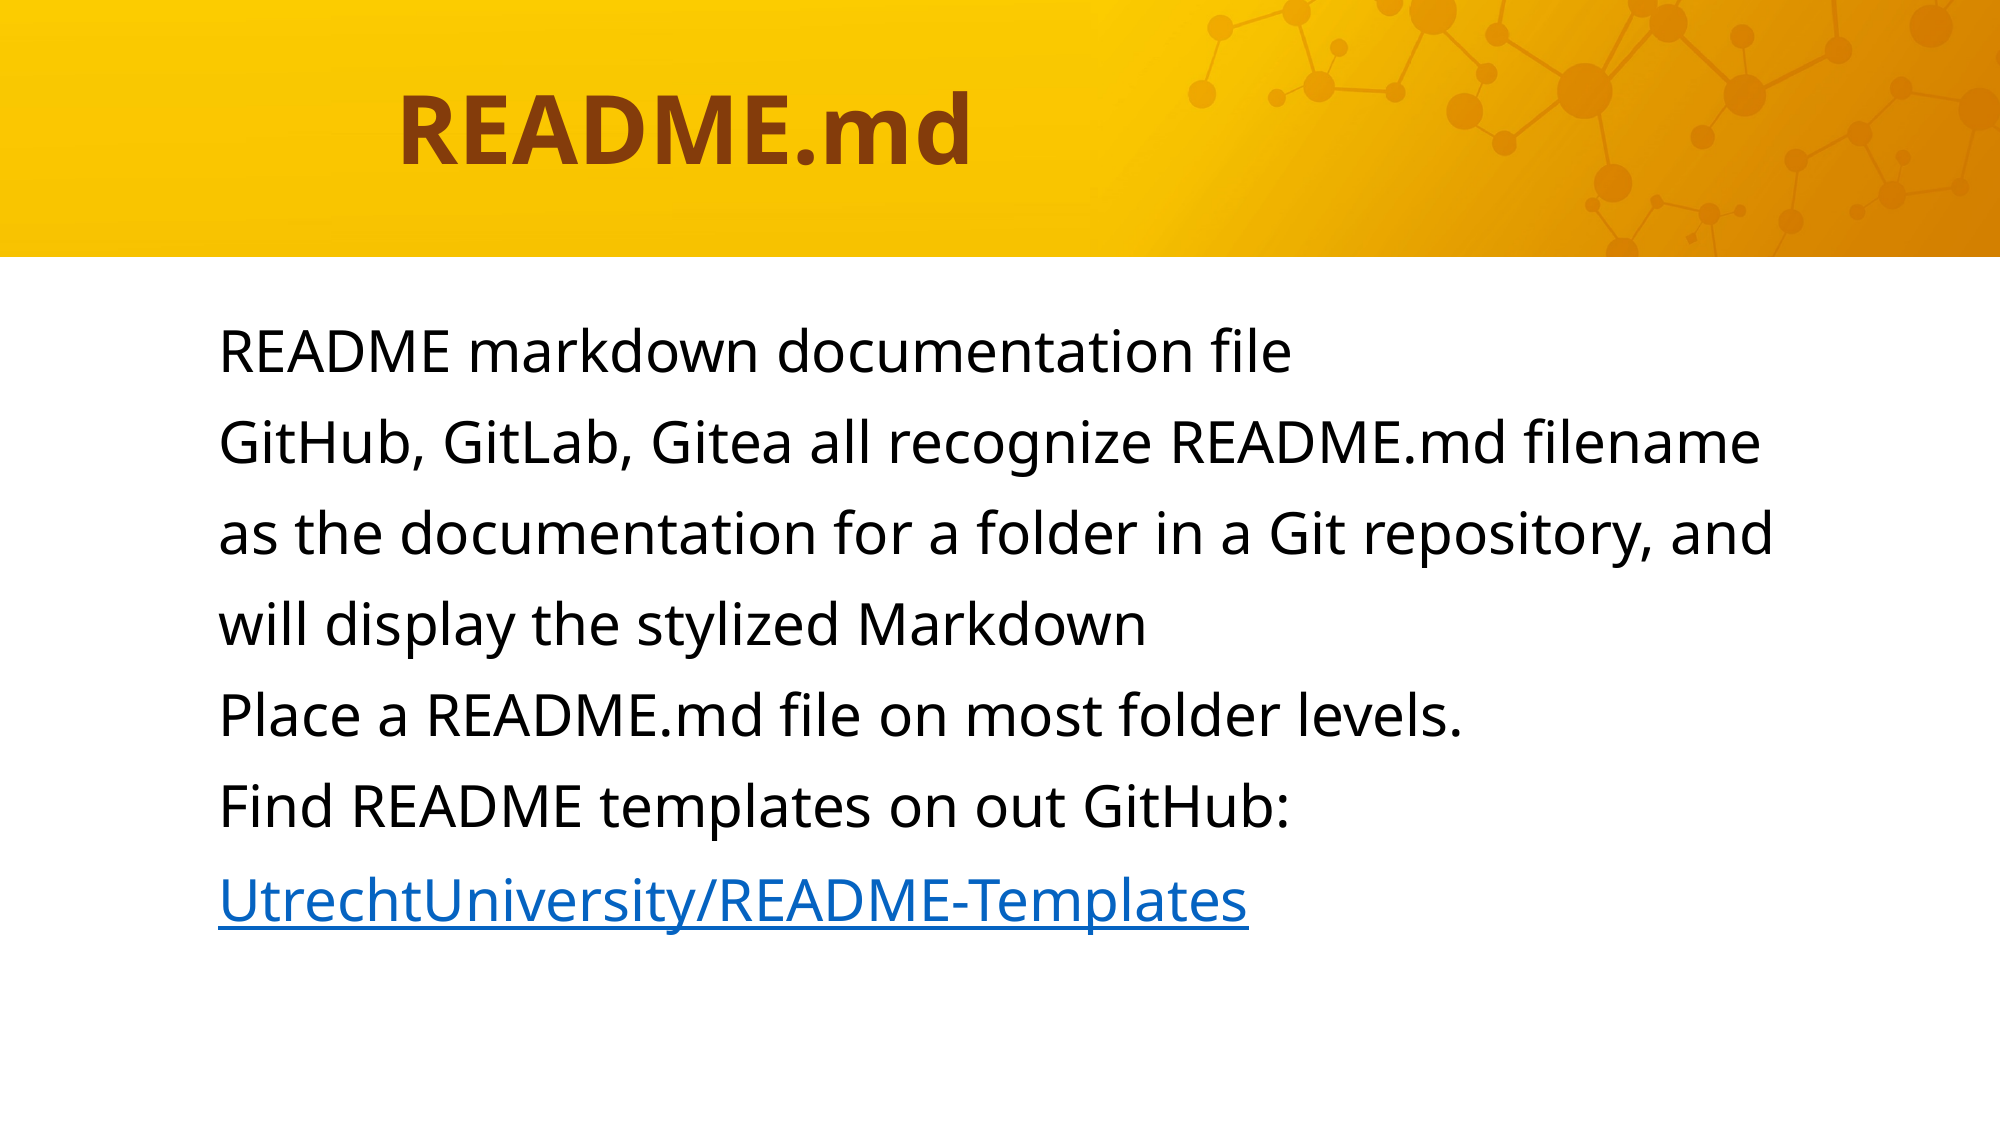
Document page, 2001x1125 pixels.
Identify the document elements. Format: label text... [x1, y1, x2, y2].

picture [0, 0, 2000, 257]
text_box README markdown documentation file GitHub, GitLab, Gitea all recognize README.md filename as the documentation for a folder in a Git repository, and will display the stylized Markdown Place a README.md file on most folder levels. Find README templates on out GitHub: UtrechtUniversity/README-Templates [72, 286, 1793, 1125]
